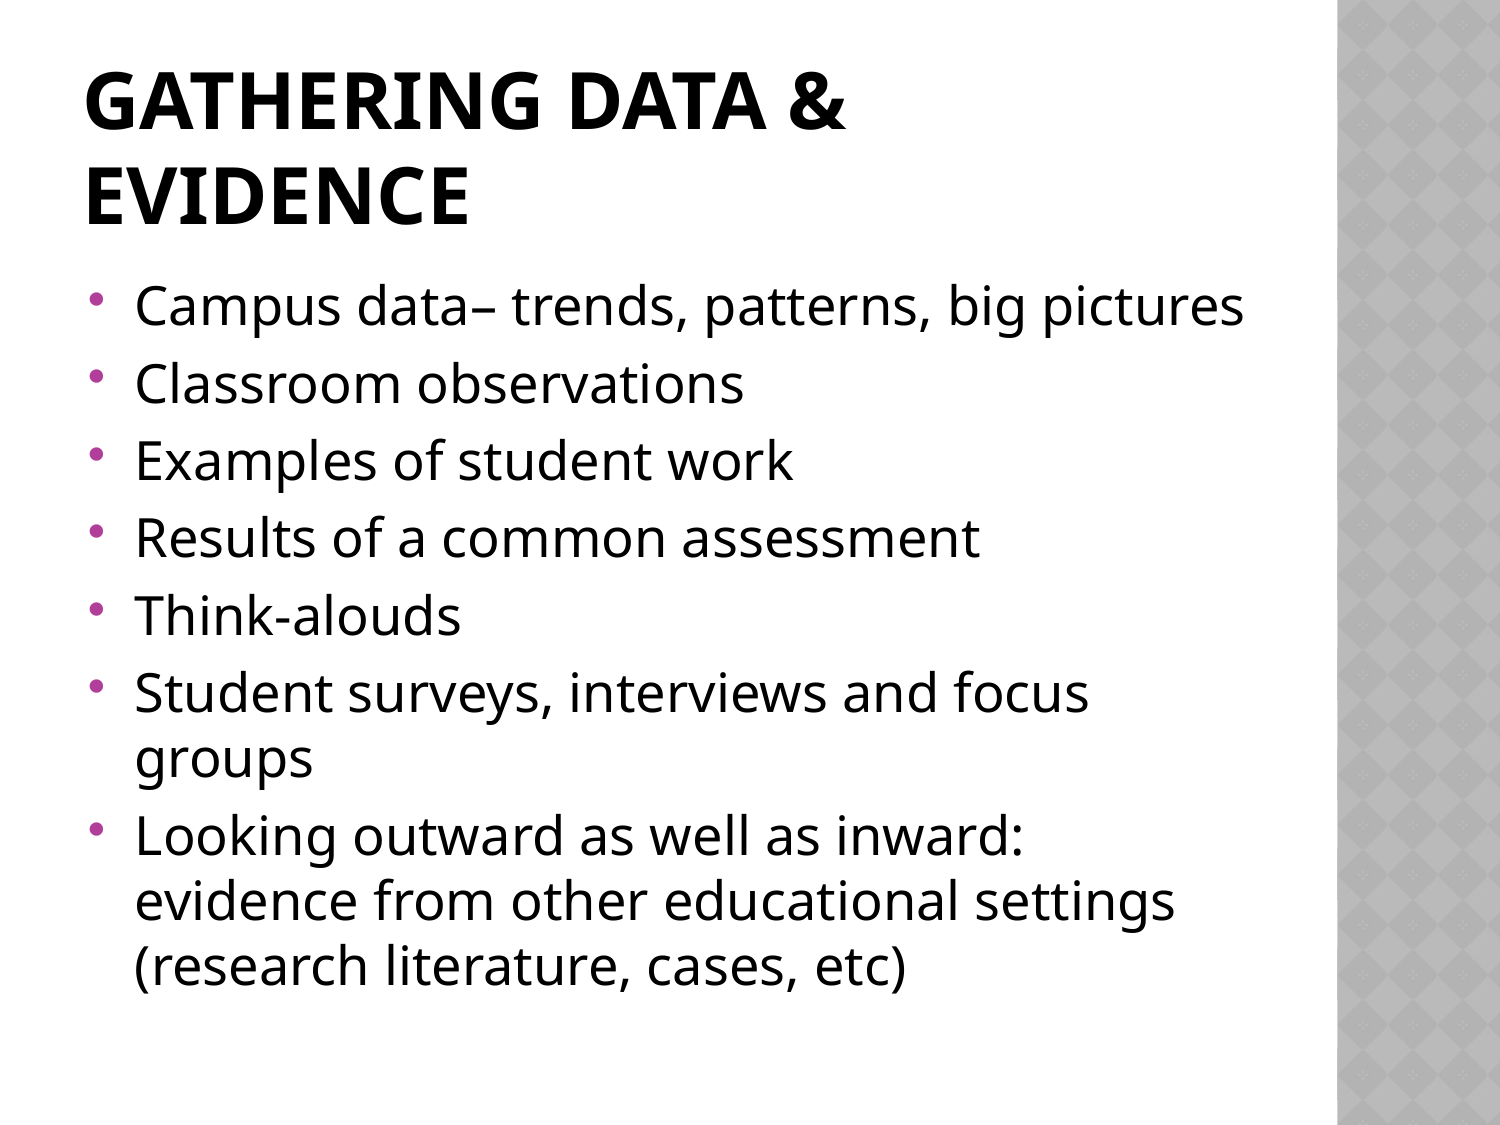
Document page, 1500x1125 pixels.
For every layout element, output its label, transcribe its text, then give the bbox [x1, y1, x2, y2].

title Gathering Data & Evidence [75, 52, 1263, 240]
list Campus data– trends, patterns, big pictures Classroom observations Examples of student work Results of a common assessment Think-alouds Student surveys, interviews and focus groups Looking outward as well as inward: evidence from other educational settings (research literature, cases, etc) [75, 264, 1263, 1059]
